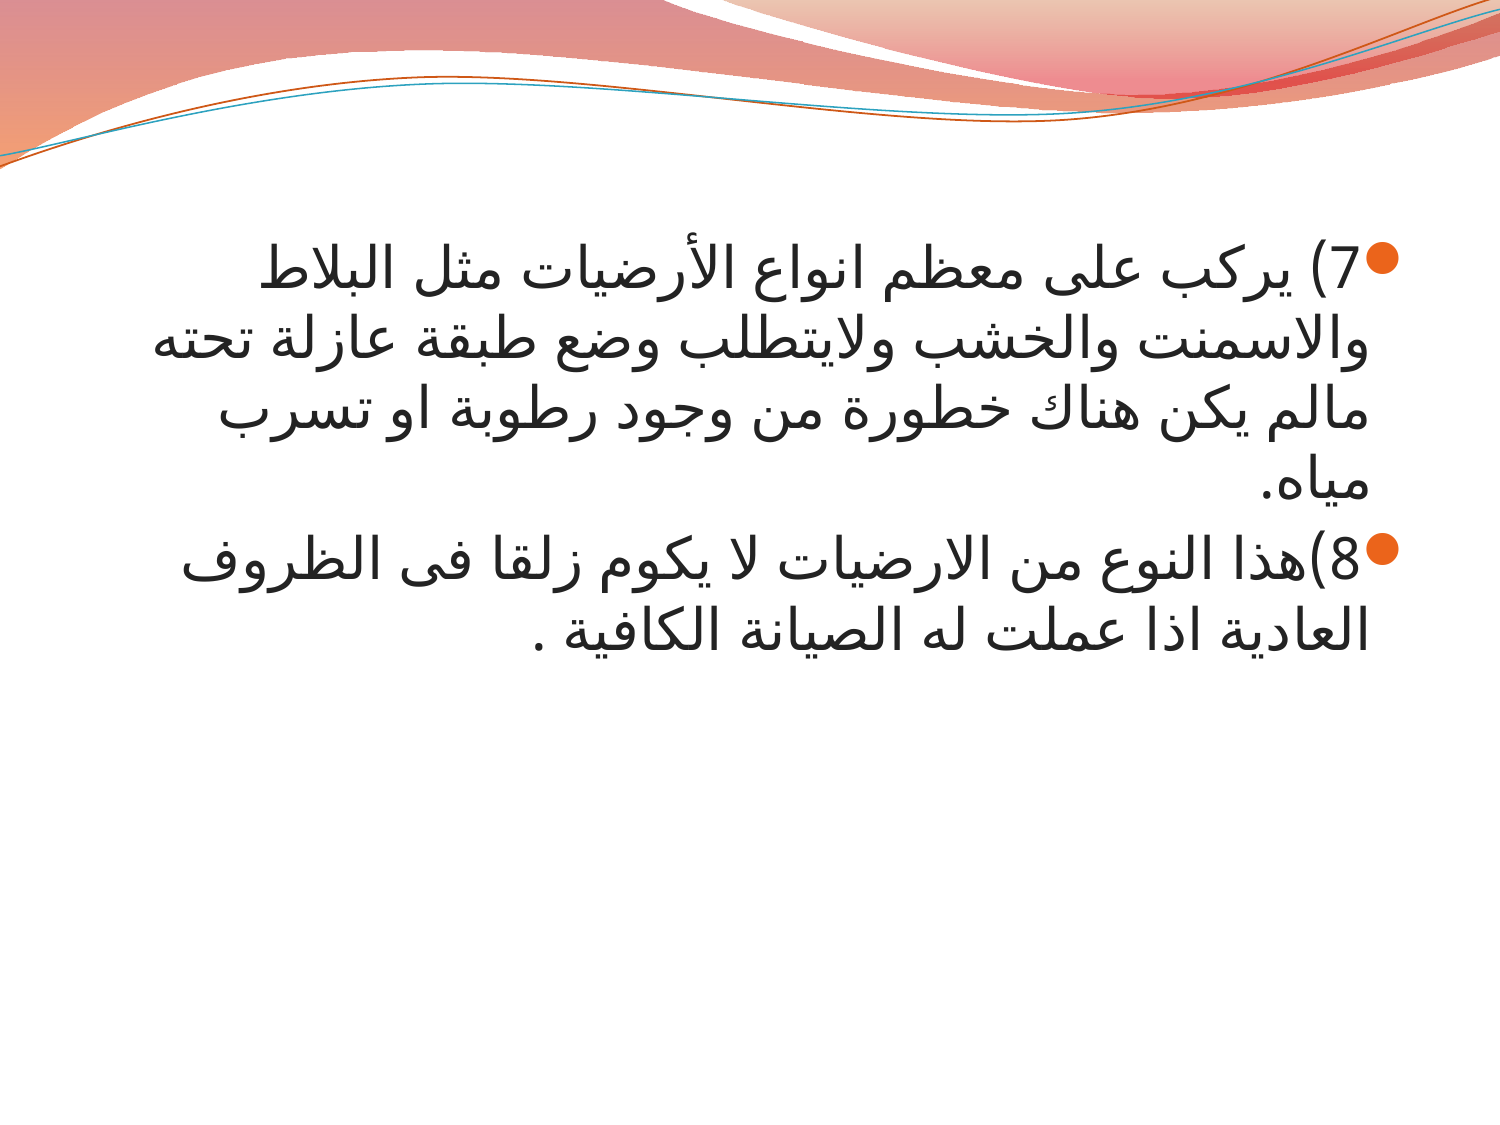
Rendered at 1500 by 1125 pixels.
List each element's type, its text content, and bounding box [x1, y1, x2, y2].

list 7) يركب على معظم انواع الأرضيات مثل البلاط والاسمنت والخشب ولايتطلب وضع طبقة عازلة تحته مالم يكن هناك خطورة من وجود رطوبة او تسرب مياه. 8)هذا النوع من الارضيات لا يكوم زلقا فى الظروف العادية اذا عملت له الصيانة الكافية . [82, 222, 1432, 943]
